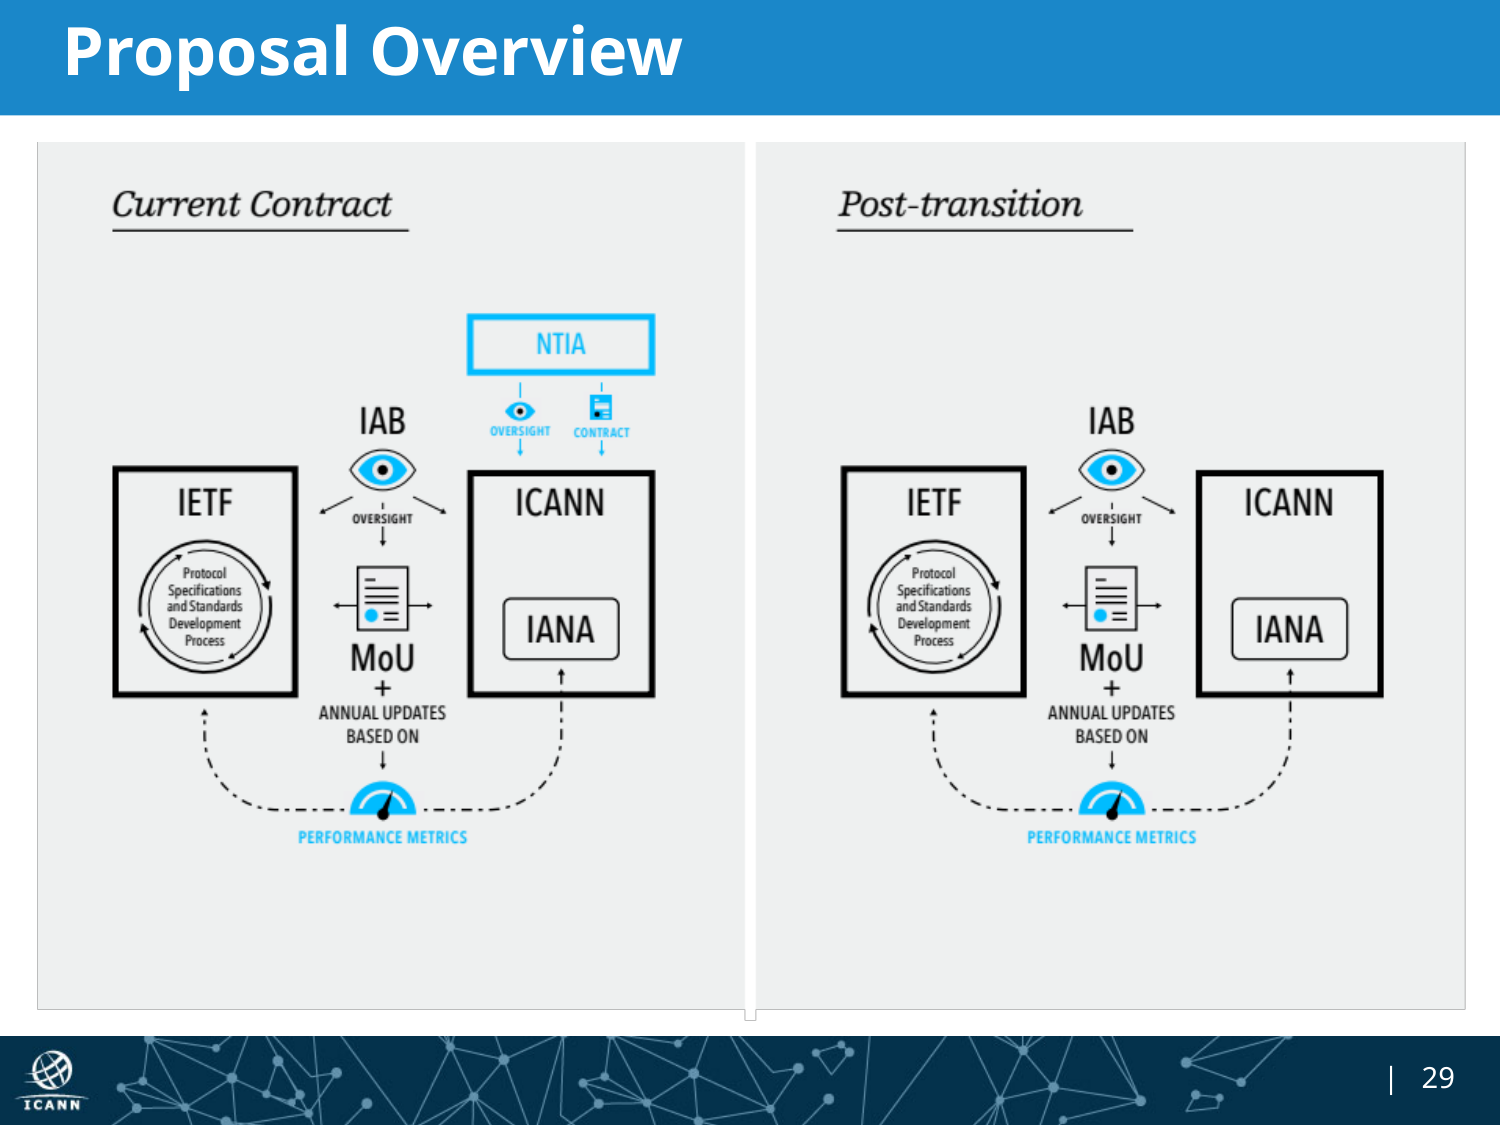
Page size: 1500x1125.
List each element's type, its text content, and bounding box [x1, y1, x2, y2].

picture [0, 142, 1500, 1125]
title Proposal Overview [0, 0, 1500, 116]
